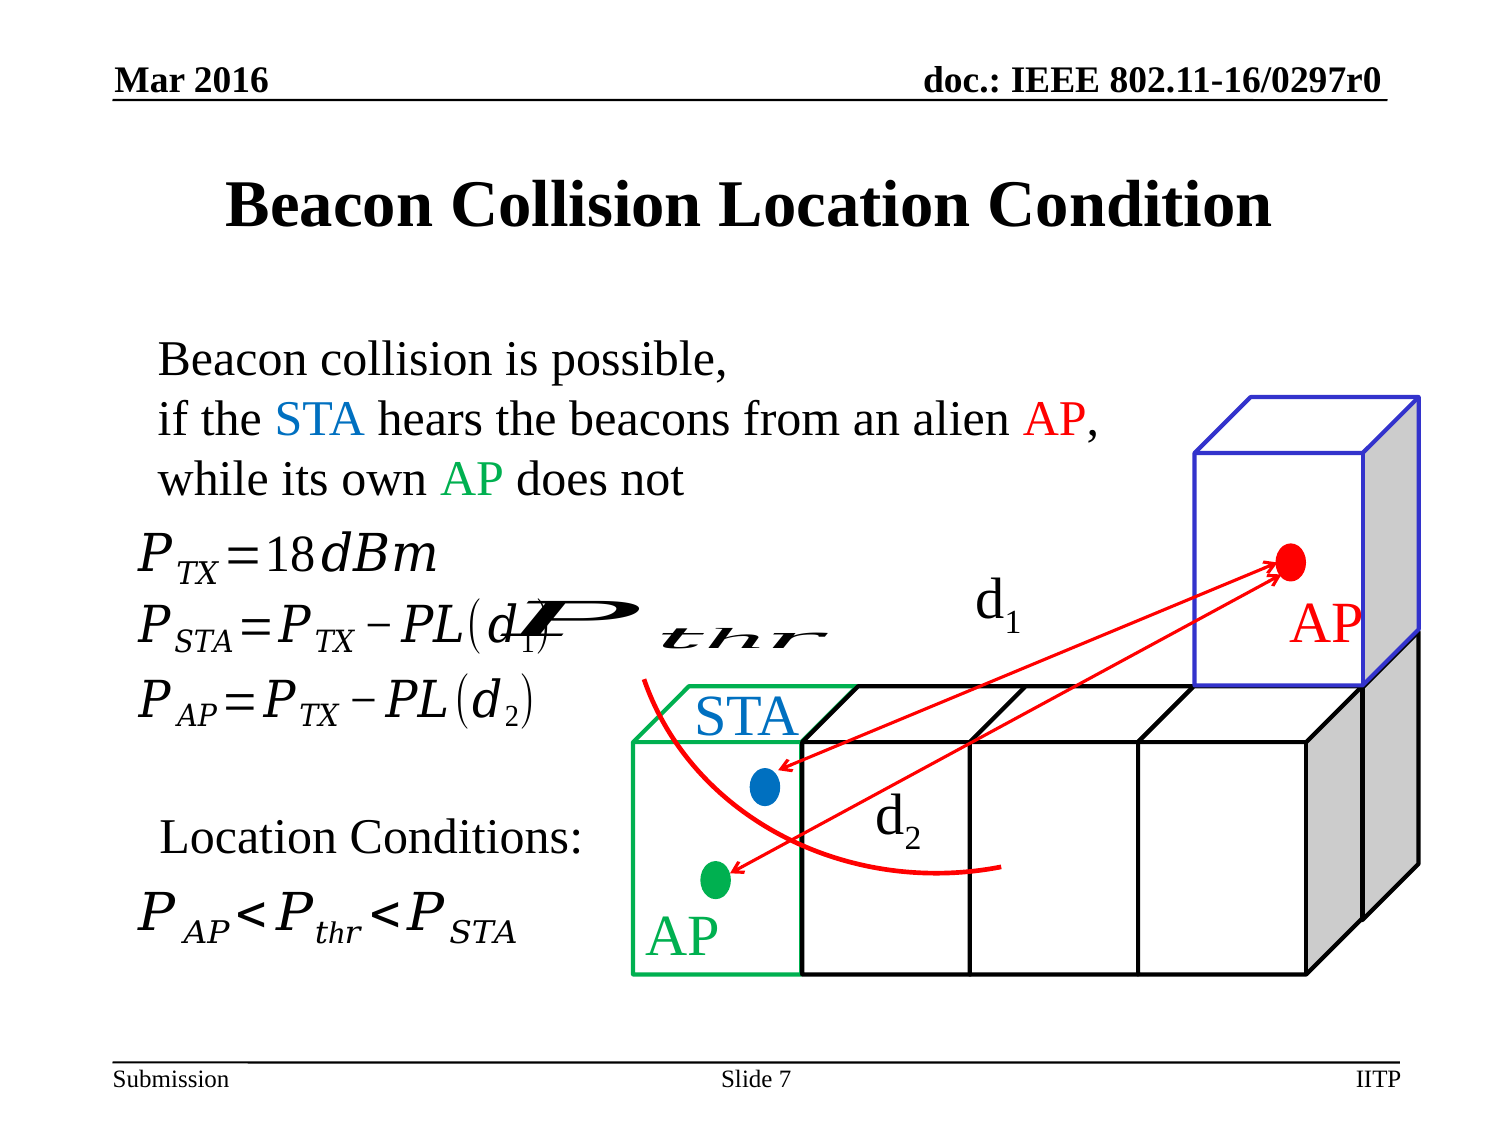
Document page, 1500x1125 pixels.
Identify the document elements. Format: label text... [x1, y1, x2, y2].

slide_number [114, 54, 271, 101]
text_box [630, 396, 1419, 975]
text_box Beacon collision is possible, if the STA hears the beacons from an alien AP, while its own AP does not [142, 318, 1419, 514]
text_box Location Conditions: [144, 795, 599, 871]
footer IITP [949, 1061, 1402, 1093]
title Beacon Collision Location Condition [112, 112, 1388, 288]
slide_number Slide 7 [712, 1061, 801, 1093]
